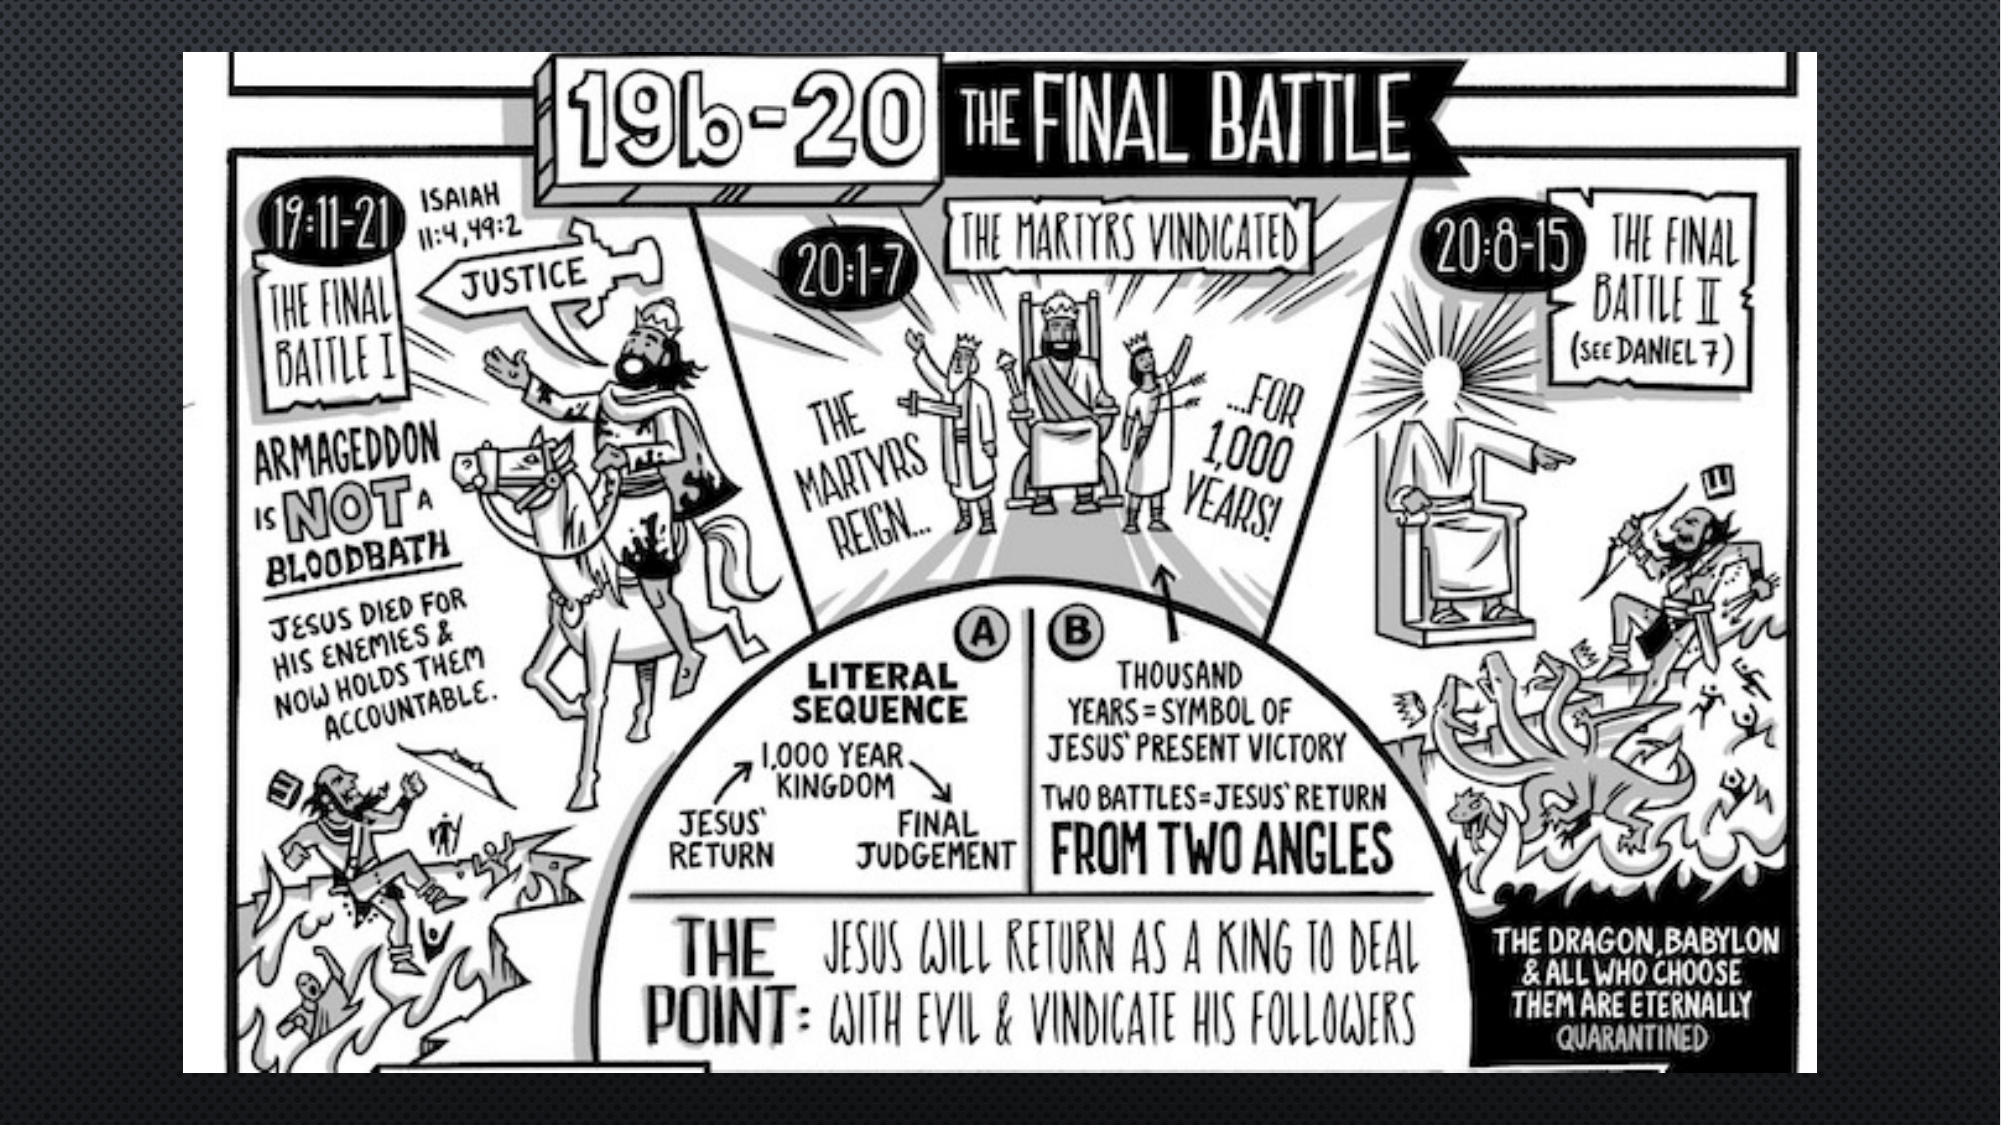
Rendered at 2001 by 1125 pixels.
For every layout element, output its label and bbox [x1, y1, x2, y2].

picture [182, 52, 1818, 1073]
